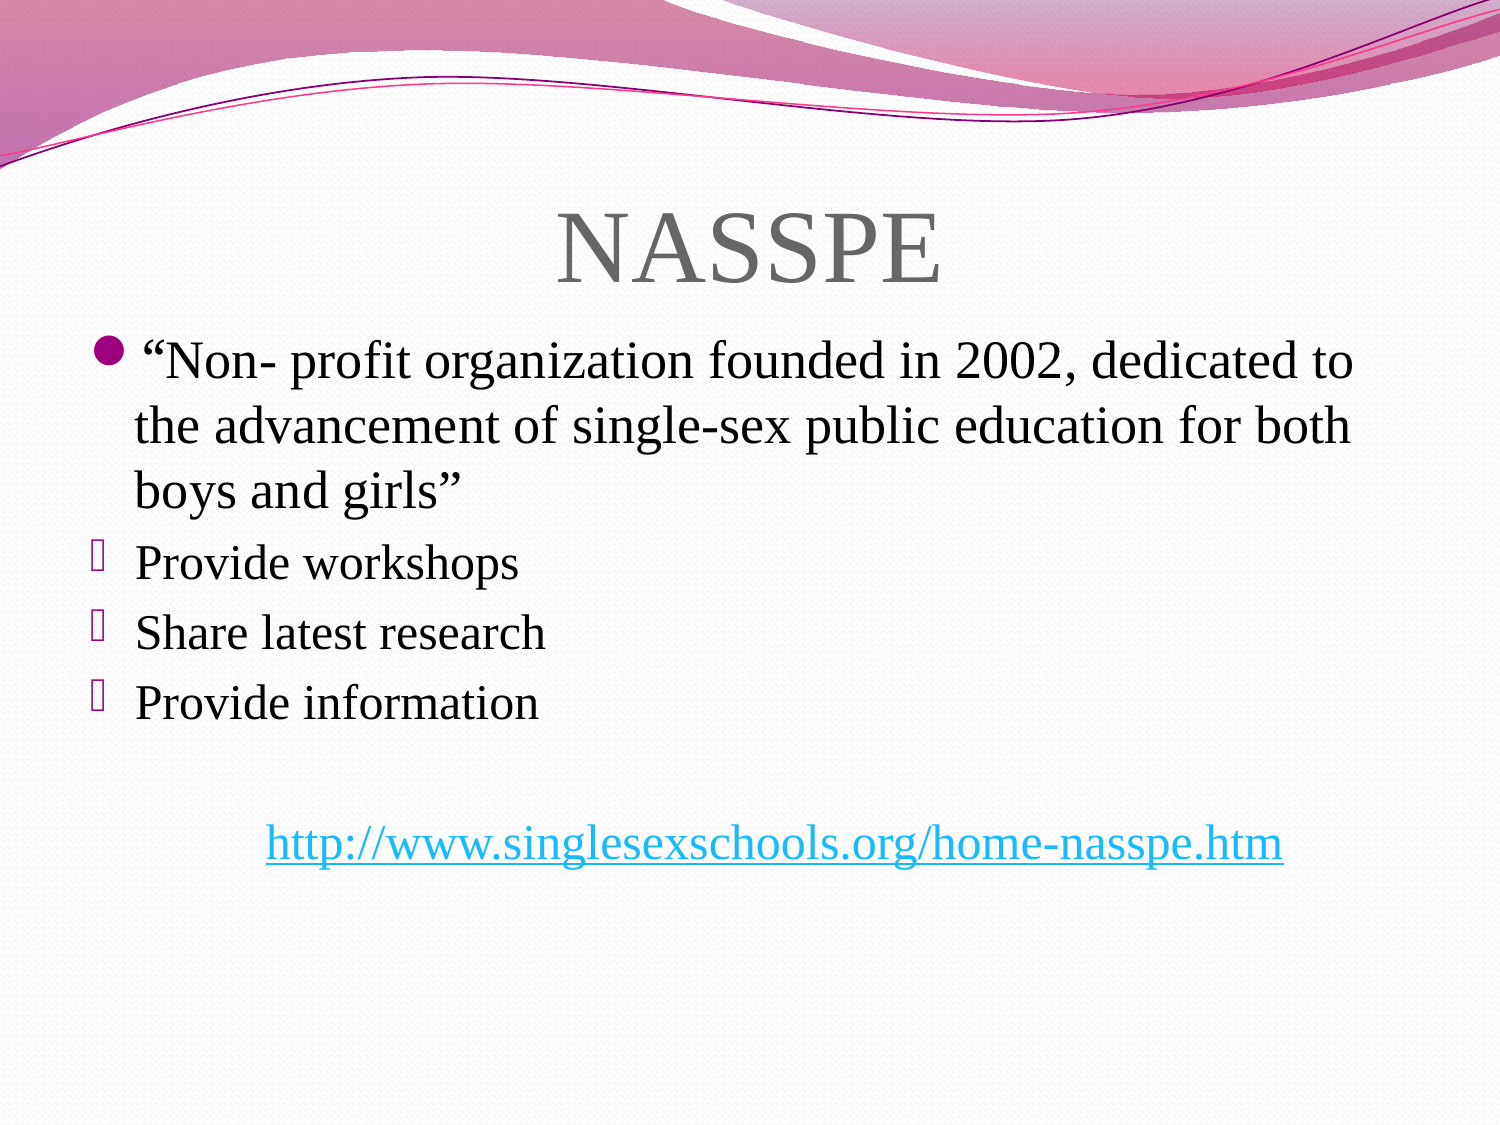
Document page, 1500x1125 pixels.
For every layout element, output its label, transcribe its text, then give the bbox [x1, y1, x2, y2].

title NASSPE [75, 115, 1425, 303]
list “Non- profit organization founded in 2002, dedicated to the advancement of single-sex public education for both boys and girls” Provide workshops Share latest research Provide information http://www.singlesexschools.org/home-nasspe.htm [75, 317, 1425, 1038]
